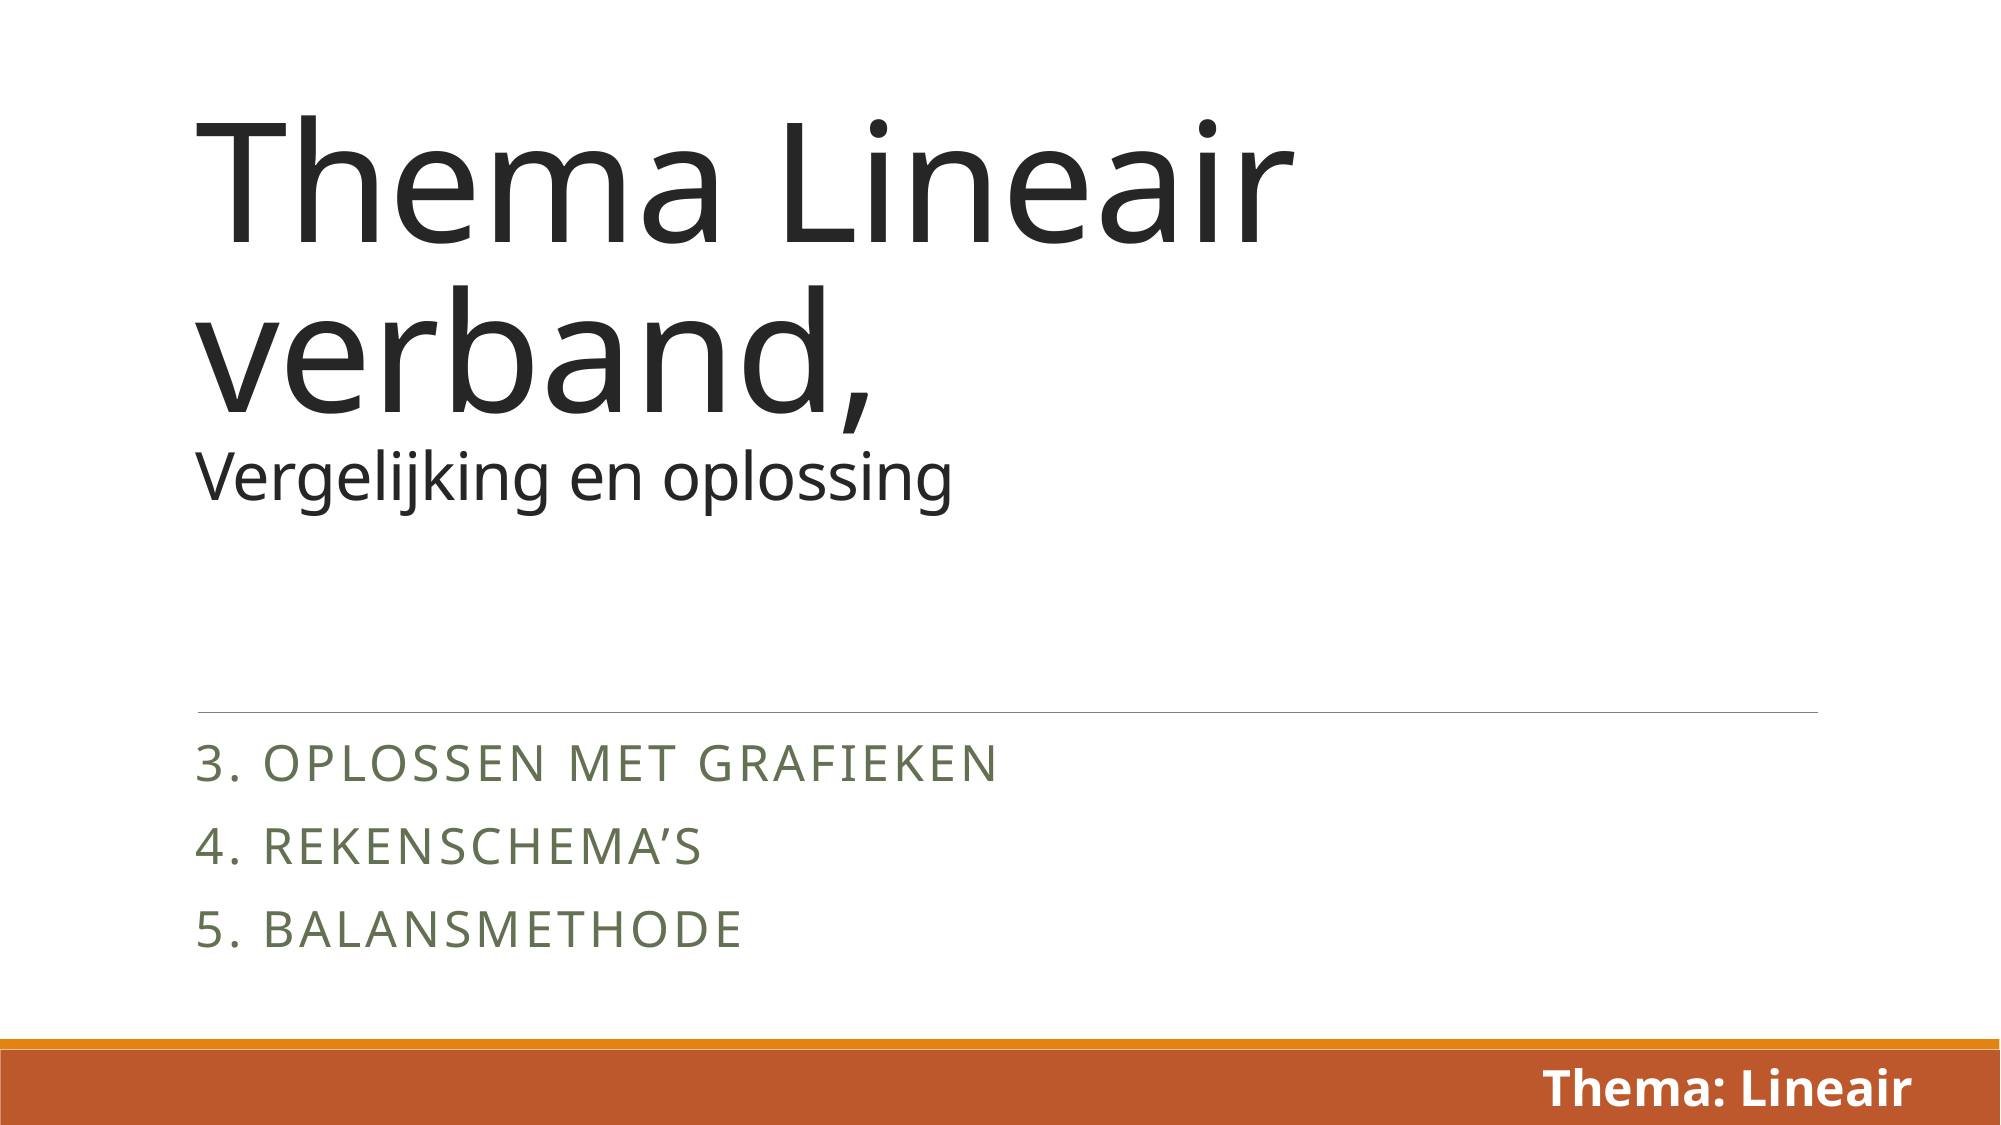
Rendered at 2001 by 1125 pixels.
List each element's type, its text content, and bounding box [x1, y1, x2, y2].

text_box Thema: Lineair Verband [1470, 1049, 1985, 1125]
subtitle 3. Oplossen met grafieken 4. Rekenschema’s 5. Balansmethode [180, 730, 1831, 1024]
title Thema Lineair verband, Vergelijking en oplossing [180, 136, 1831, 722]
